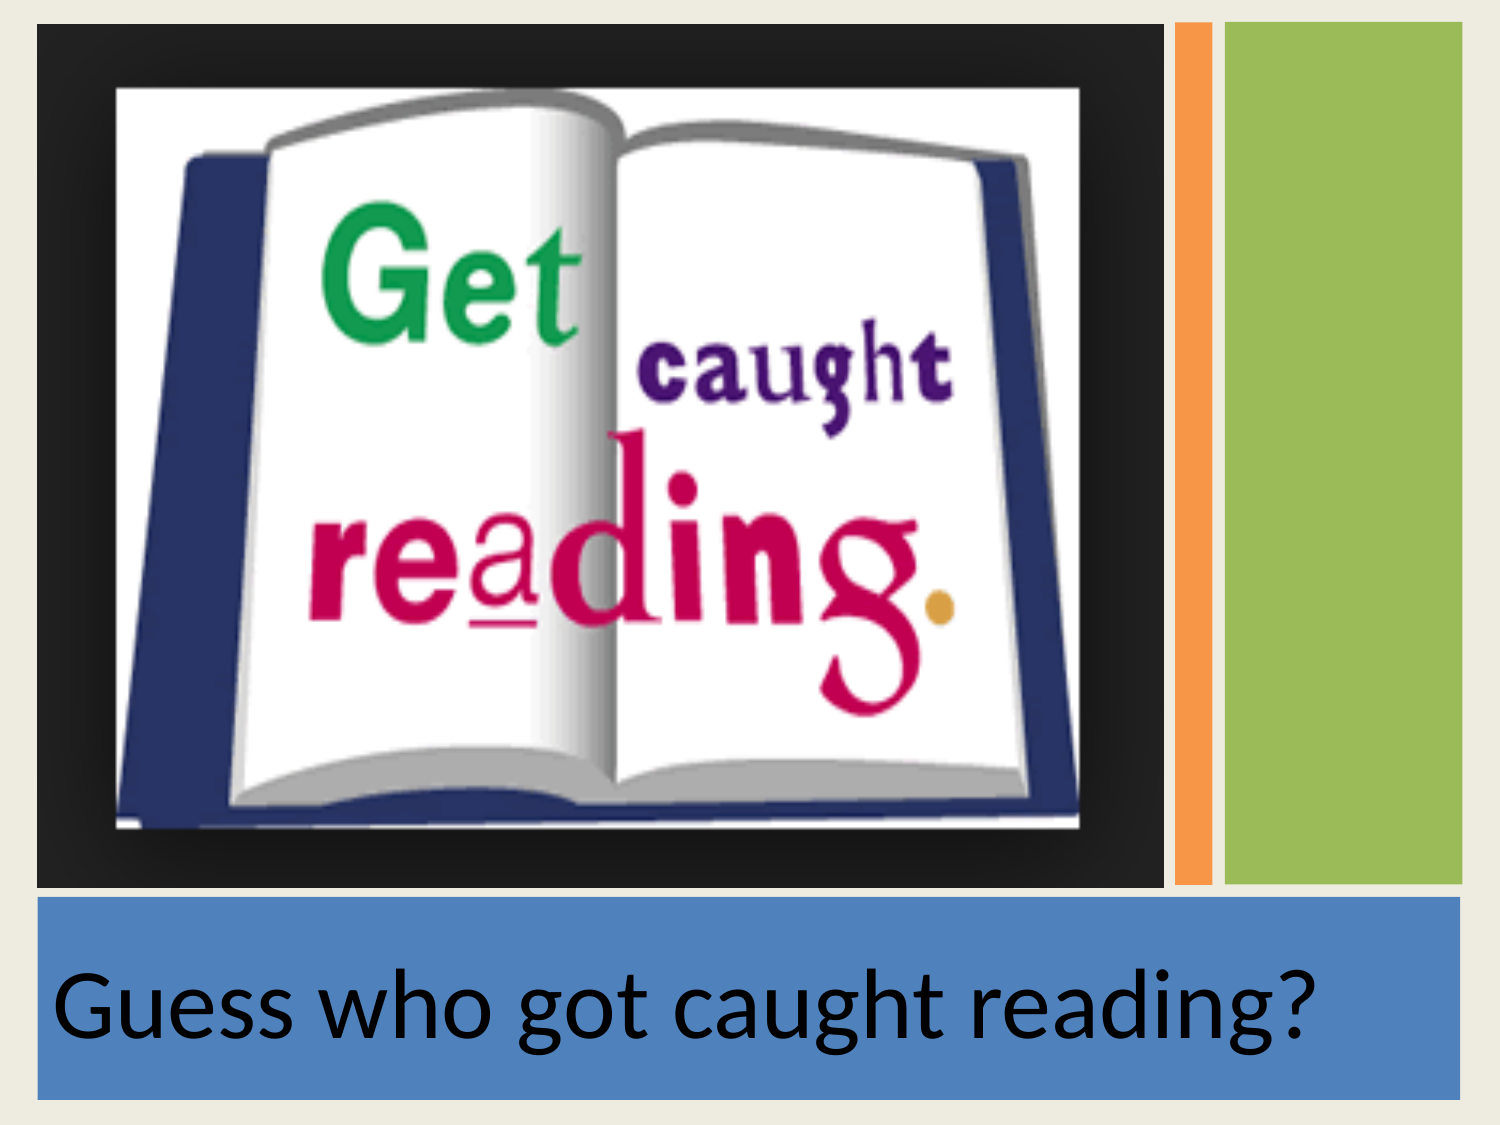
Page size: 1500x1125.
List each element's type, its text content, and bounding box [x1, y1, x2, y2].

list Guess who got caught reading? [37, 896, 1461, 1100]
picture [37, 24, 1164, 888]
